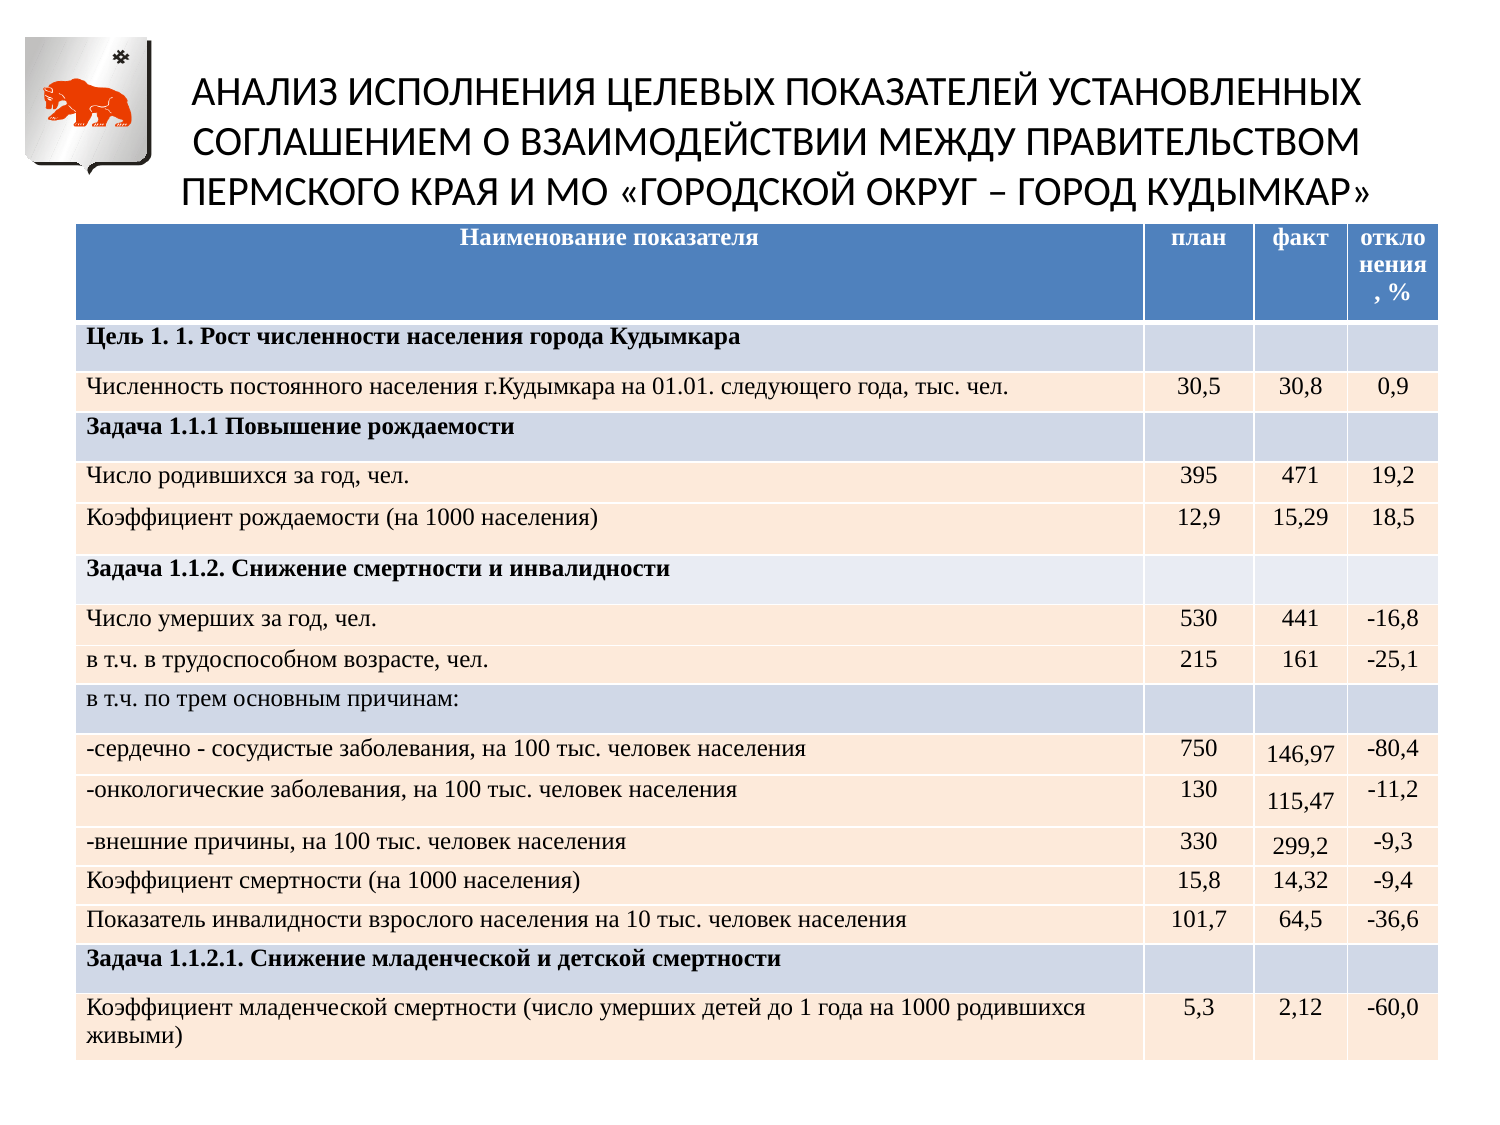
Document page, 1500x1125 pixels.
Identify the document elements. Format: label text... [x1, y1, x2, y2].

table_cell -11,2 [1348, 776, 1438, 826]
table_cell Показатель инвалидности взрослого населения на 10 тыс. человек населения [76, 906, 1143, 943]
table_cell Коэффициент смертности (на 1000 населения) [76, 867, 1143, 904]
table_cell Коэффициент младенческой смертности (число умерших детей до 1 года на 1000 родившихся живыми) [76, 994, 1143, 1060]
table_header план [1145, 224, 1253, 320]
table_cell 2,12 [1255, 994, 1347, 1060]
picture [23, 34, 153, 176]
table_cell [1145, 556, 1253, 604]
table_cell -внешние причины, на 100 тыс. человек населения [76, 828, 1143, 865]
table_cell 441 [1255, 605, 1347, 645]
table_cell [1348, 945, 1438, 993]
table_cell 5,3 [1145, 994, 1253, 1060]
table_cell Число умерших за год, чел. [76, 605, 1143, 645]
table_cell [1348, 325, 1438, 371]
table_cell Число родившихся за год, чел. [76, 463, 1143, 502]
table_header факт [1255, 224, 1347, 320]
table_cell -60,0 [1348, 994, 1438, 1060]
table_cell 12,9 [1145, 504, 1253, 554]
table_cell Цель 1. 1. Рост численности населения города Кудымкара [76, 325, 1143, 371]
table_cell [1145, 413, 1253, 461]
table_cell [1255, 556, 1347, 604]
table_cell -25,1 [1348, 646, 1438, 683]
table_cell 64,5 [1255, 906, 1347, 943]
table_cell 18,5 [1348, 504, 1438, 554]
table_cell -9,4 [1348, 867, 1438, 904]
table_cell 161 [1255, 646, 1347, 683]
table_cell [1348, 556, 1438, 604]
table_cell [1145, 325, 1253, 371]
table_cell [1255, 413, 1347, 461]
table_cell 395 [1145, 463, 1253, 502]
table_cell -сердечно - сосудистые заболевания, на 100 тыс. человек населения [76, 735, 1143, 774]
table_cell -16,8 [1348, 605, 1438, 645]
table_cell [1255, 945, 1347, 993]
table_cell Задача 1.1.2.1. Снижение младенческой и детской смертности [76, 945, 1143, 993]
table_cell -9,3 [1348, 828, 1438, 865]
table_cell 146,97 [1255, 735, 1347, 774]
table_cell 15,8 [1145, 867, 1253, 904]
table_cell 471 [1255, 463, 1347, 502]
table_cell 19,2 [1348, 463, 1438, 502]
table_cell -80,4 [1348, 735, 1438, 774]
table_cell в т.ч. в трудоспособном возрасте, чел. [76, 646, 1143, 683]
table_cell 215 [1145, 646, 1253, 683]
table_cell -онкологические заболевания, на 100 тыс. человек населения [76, 776, 1143, 826]
table_cell 15,29 [1255, 504, 1347, 554]
title АНАЛИЗ ИСПОЛНЕНИЯ ЦЕЛЕВЫХ ПОКАЗАТЕЛЕЙ УСТАНОВЛЕННЫХ СОГЛАШЕНИЕМ О ВЗАИМОДЕЙСТВИИ МЕЖДУ ПРАВИТЕЛЬСТВОМ ПЕРМСКОГО КРАЯ И МО «ГОРОДСКОЙ ОКРУГ – ГОРОД КУДЫМКАР» [128, 45, 1425, 222]
table_cell 101,7 [1145, 906, 1253, 943]
table_cell 30,5 [1145, 373, 1253, 411]
table_cell -36,6 [1348, 906, 1438, 943]
table_cell [1255, 325, 1347, 371]
table_cell [1145, 945, 1253, 993]
table_cell [1255, 685, 1347, 733]
table_cell 130 [1145, 776, 1253, 826]
table_cell [1348, 685, 1438, 733]
table_cell 750 [1145, 735, 1253, 774]
table_cell 330 [1145, 828, 1253, 865]
table_header Наименование показателя [76, 224, 1143, 320]
table_cell 30,8 [1255, 373, 1347, 411]
table_cell 14,32 [1255, 867, 1347, 904]
table_header отклонения, % [1348, 224, 1438, 320]
table_cell Численность постоянного населения г.Кудымкара на 01.01. следующего года, тыс. чел. [76, 373, 1143, 411]
table_cell Задача 1.1.2. Снижение смертности и инвалидности [76, 556, 1143, 604]
table_cell 115,47 [1255, 776, 1347, 826]
table_cell [1145, 685, 1253, 733]
table_cell [1348, 413, 1438, 461]
table_cell 0,9 [1348, 373, 1438, 411]
table_cell Коэффициент рождаемости (на 1000 населения) [76, 504, 1143, 554]
table_cell Задача 1.1.1 Повышение рождаемости [76, 413, 1143, 461]
table_cell в т.ч. по трем основным причинам: [76, 685, 1143, 733]
table_cell 530 [1145, 605, 1253, 645]
table_cell 299,2 [1255, 828, 1347, 865]
